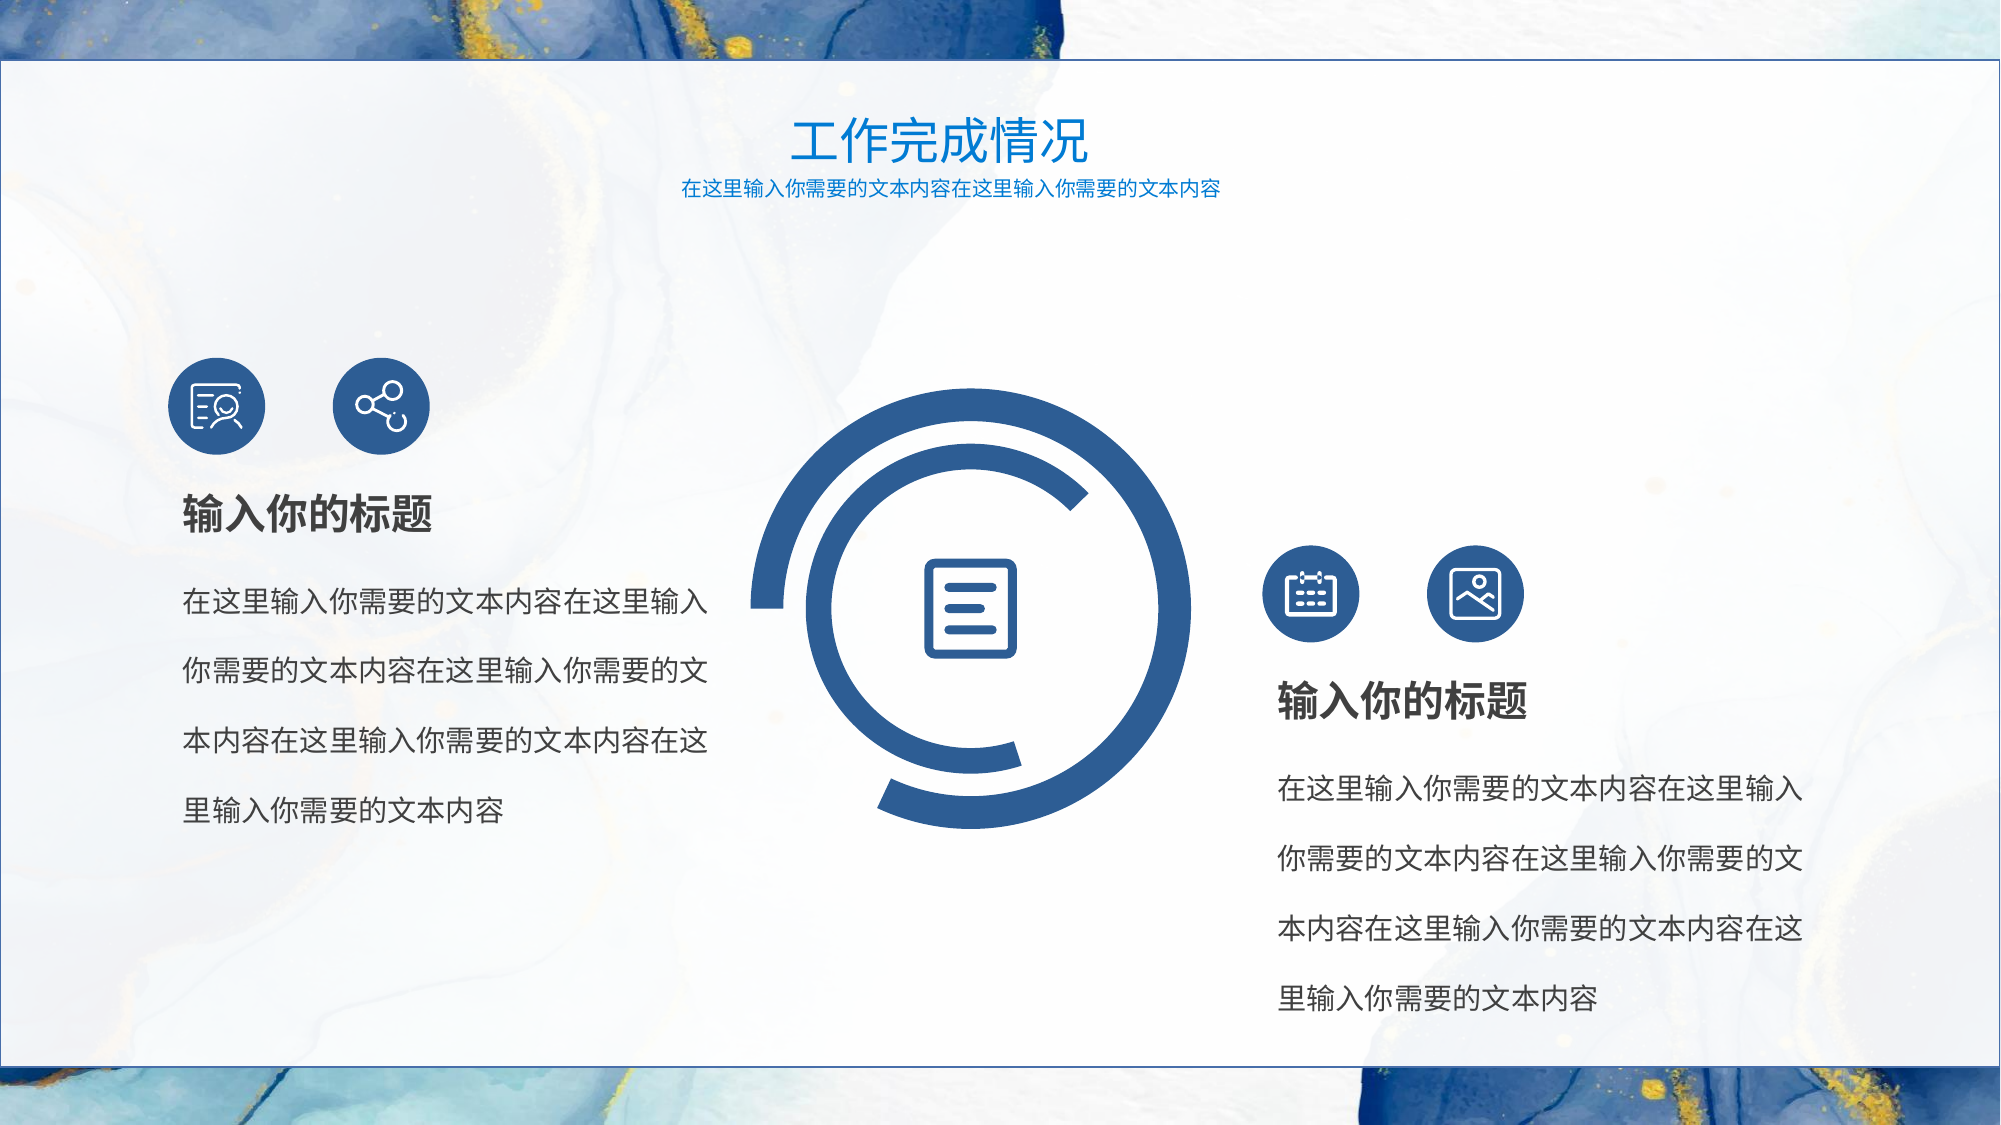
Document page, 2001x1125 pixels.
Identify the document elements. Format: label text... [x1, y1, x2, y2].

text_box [1262, 545, 1824, 1026]
text_box 工作完成情况 [774, 101, 1128, 167]
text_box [750, 388, 1191, 829]
text_box [0, 59, 2000, 1068]
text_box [168, 357, 730, 839]
picture [0, 0, 2001, 1125]
text_box 在这里输入你需要的文本内容在这里输入你需要的文本内容 [623, 167, 1280, 208]
